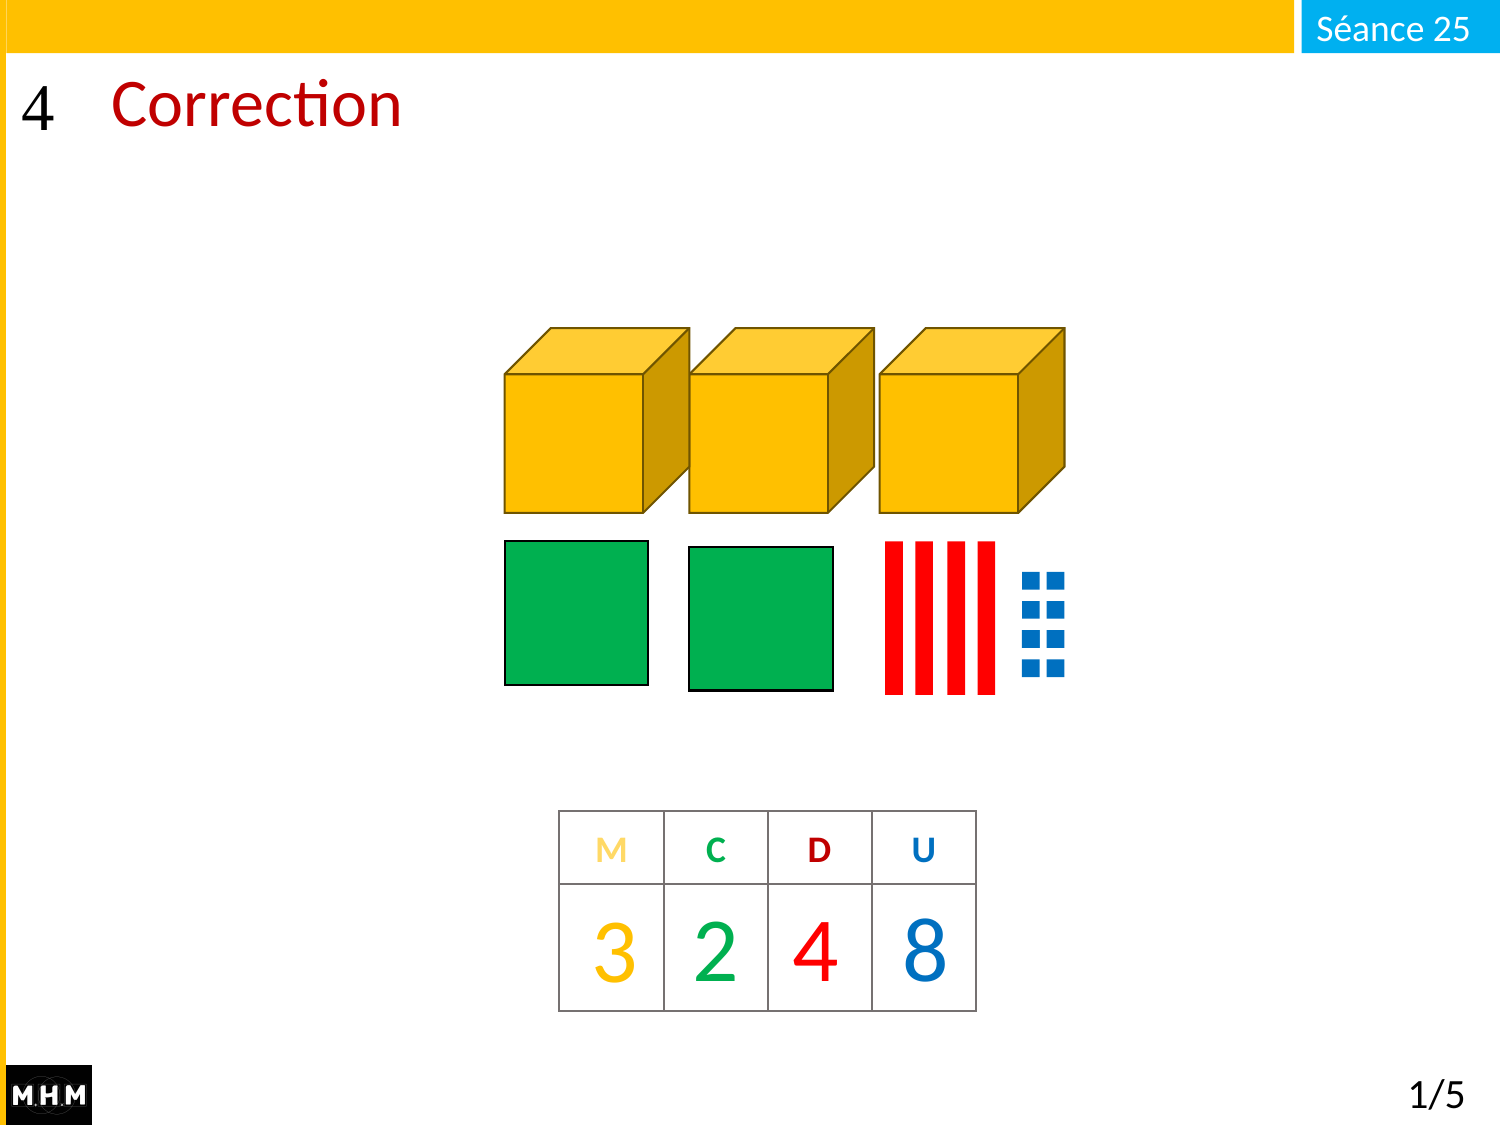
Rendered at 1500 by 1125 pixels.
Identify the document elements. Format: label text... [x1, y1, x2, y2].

text_box [1021, 658, 1041, 678]
text_box [1046, 571, 1065, 591]
text_box [884, 540, 904, 696]
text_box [559, 810, 977, 1011]
title Correction [96, 60, 1391, 150]
text_box [688, 327, 876, 514]
list 1/5 [1373, 1064, 1500, 1125]
text_box [1021, 600, 1041, 620]
text_box [946, 540, 966, 696]
text_box [688, 546, 834, 692]
text_box [977, 540, 996, 696]
text_box [1046, 629, 1065, 649]
picture [6, 1065, 92, 1125]
text_box [1021, 629, 1041, 649]
text_box [914, 540, 934, 696]
text_box [878, 327, 1066, 514]
text_box [1021, 571, 1041, 591]
text_box [503, 327, 691, 514]
text_box [504, 540, 649, 686]
text_box [1046, 600, 1065, 620]
text_box [1046, 658, 1065, 678]
